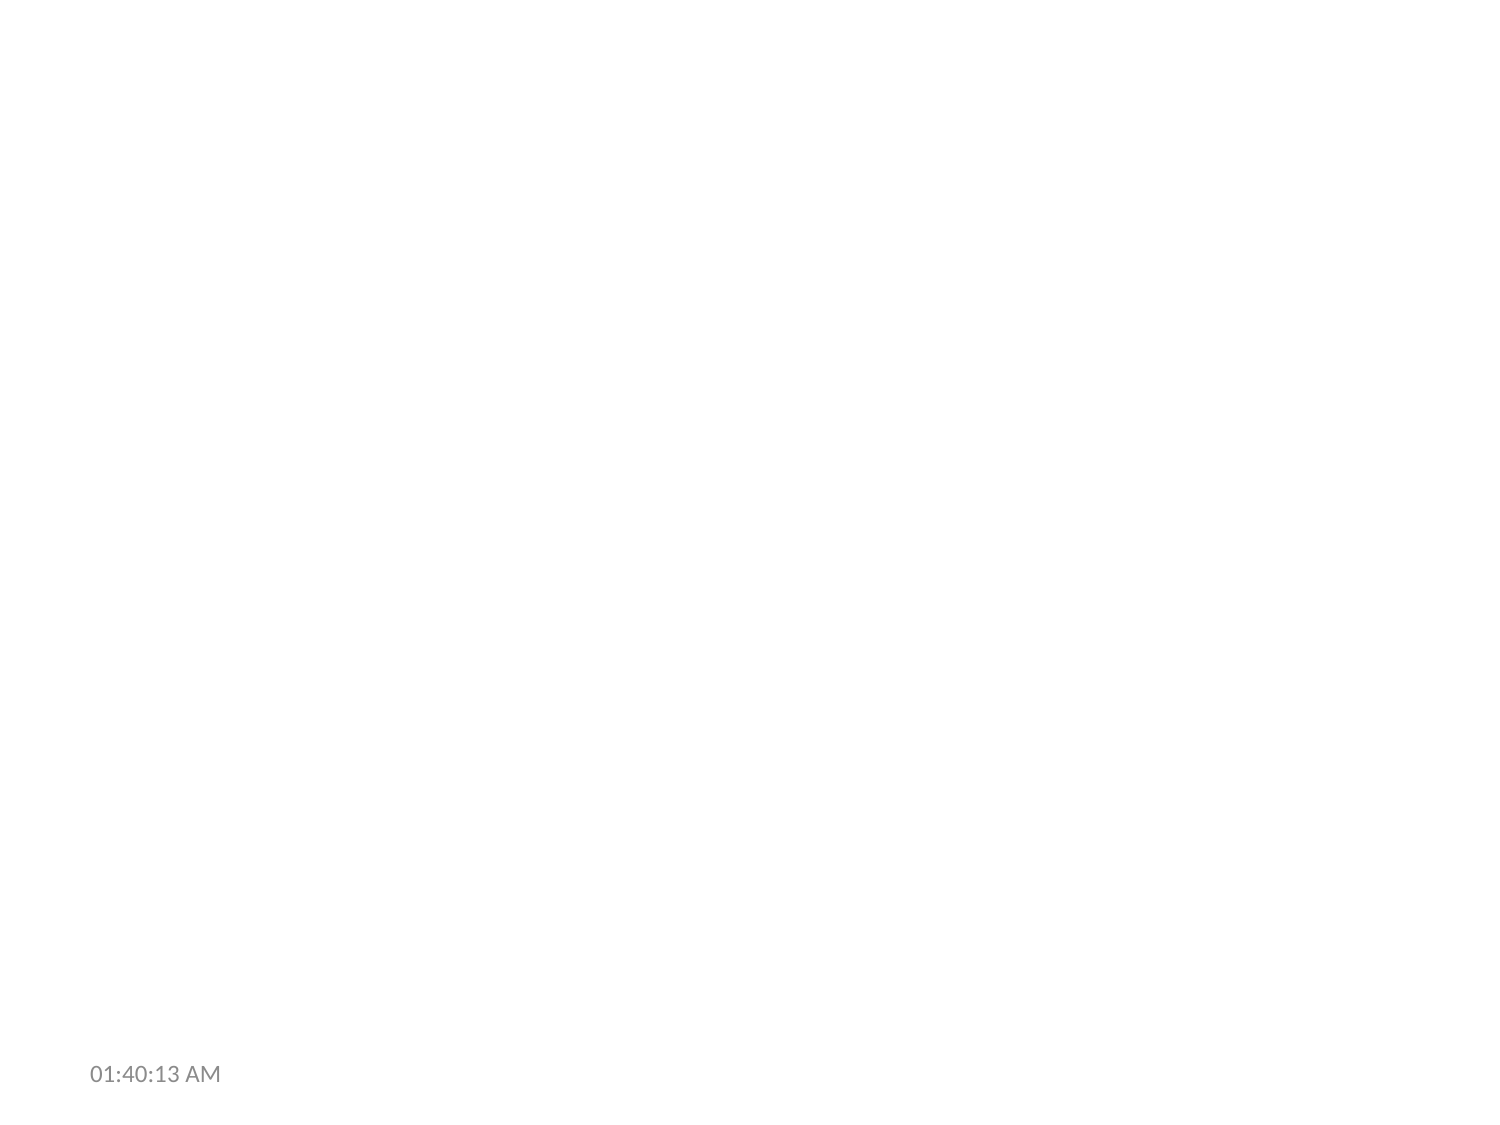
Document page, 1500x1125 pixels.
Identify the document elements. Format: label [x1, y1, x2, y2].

slide_number [75, 1042, 425, 1103]
